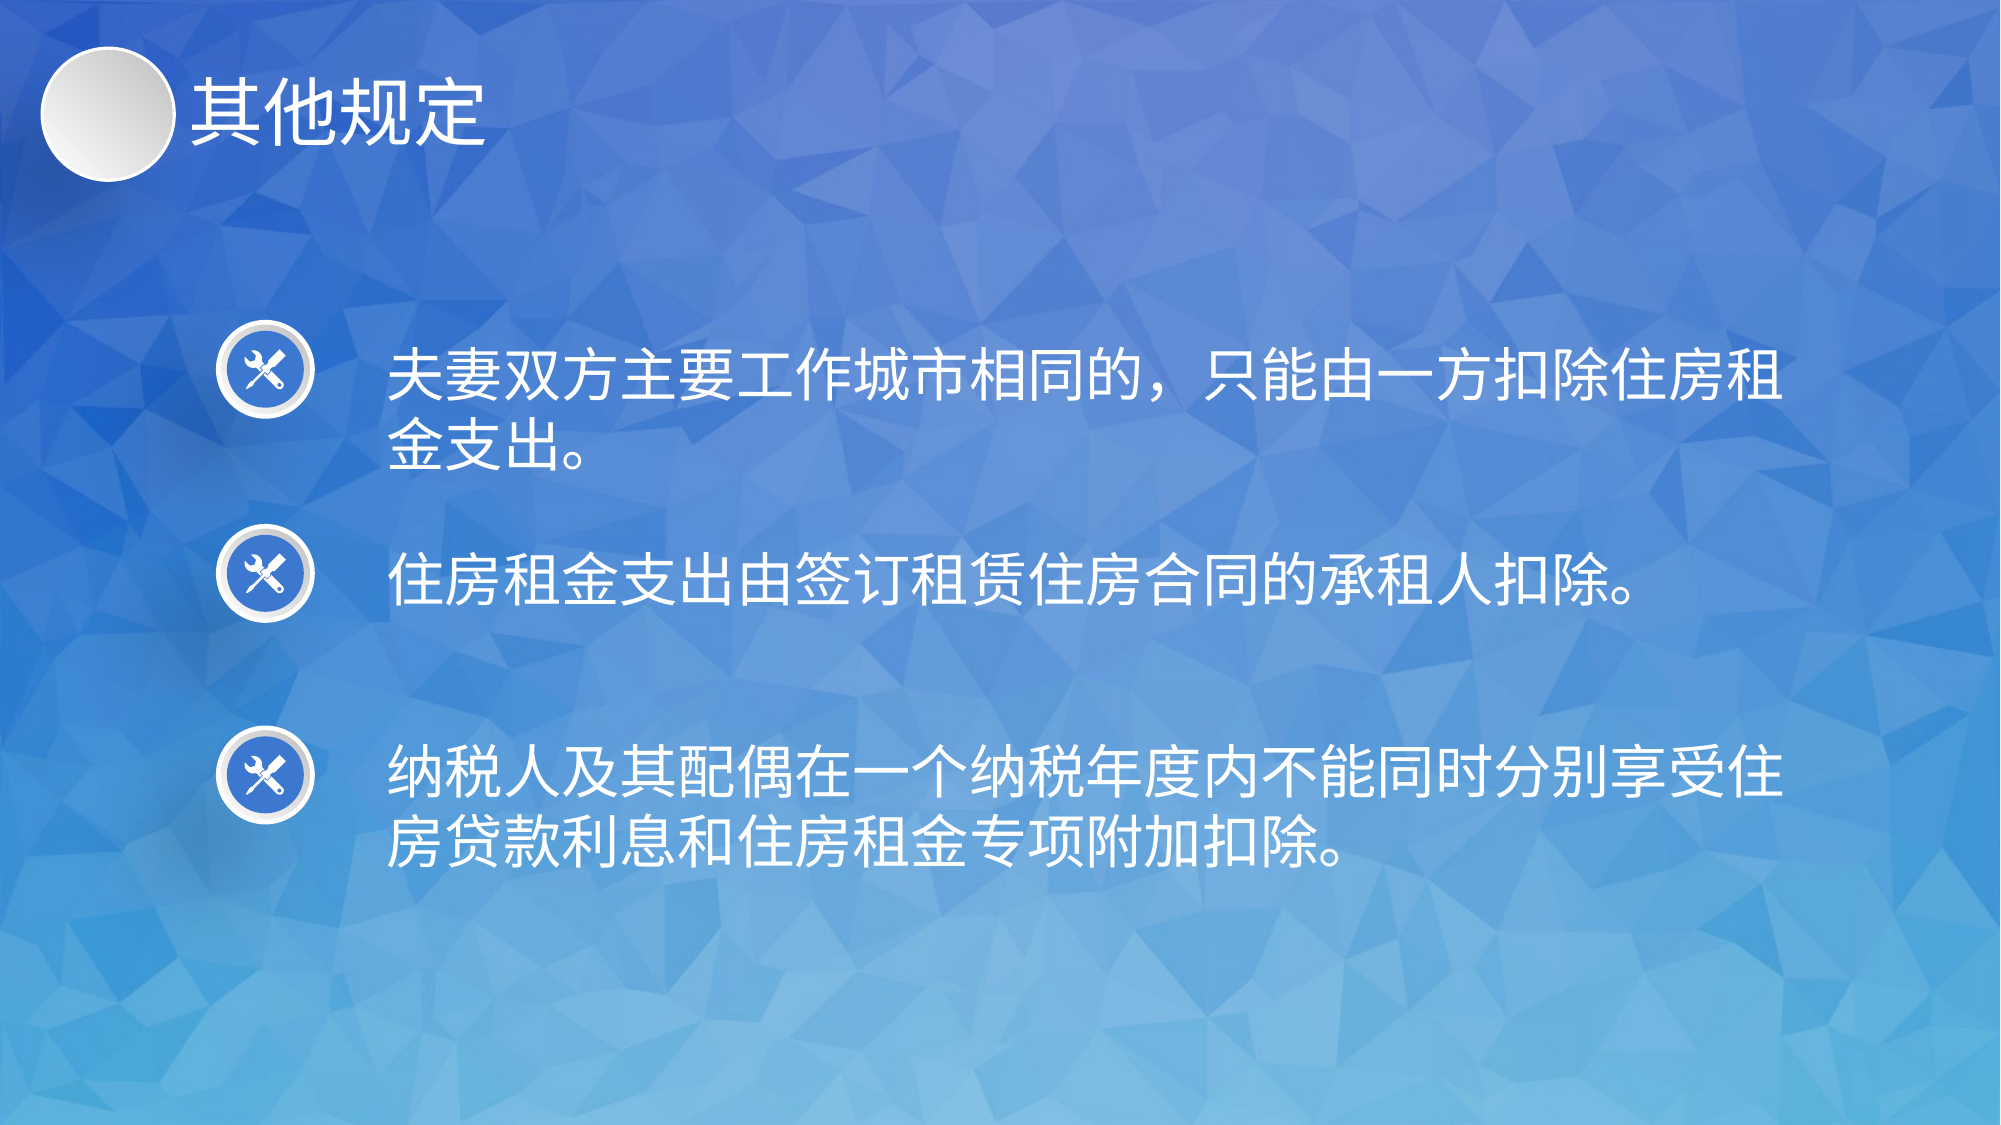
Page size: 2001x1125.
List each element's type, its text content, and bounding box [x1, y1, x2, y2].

text_box 夫妻双方主要工作城市相同的，只能由一方扣除住房租金支出。 [371, 330, 1830, 486]
picture [0, 0, 2001, 1125]
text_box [218, 727, 313, 823]
text_box 其他规定 [174, 67, 520, 161]
text_box [41, 47, 176, 182]
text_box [218, 526, 313, 621]
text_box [218, 322, 313, 417]
text_box 住房租金支出由签订租赁住房合同的承租人扣除。 [371, 535, 1830, 621]
text_box 纳税人及其配偶在一个纳税年度内不能同时分别享受住房贷款利息和住房租金专项附加扣除。 [371, 727, 1830, 883]
